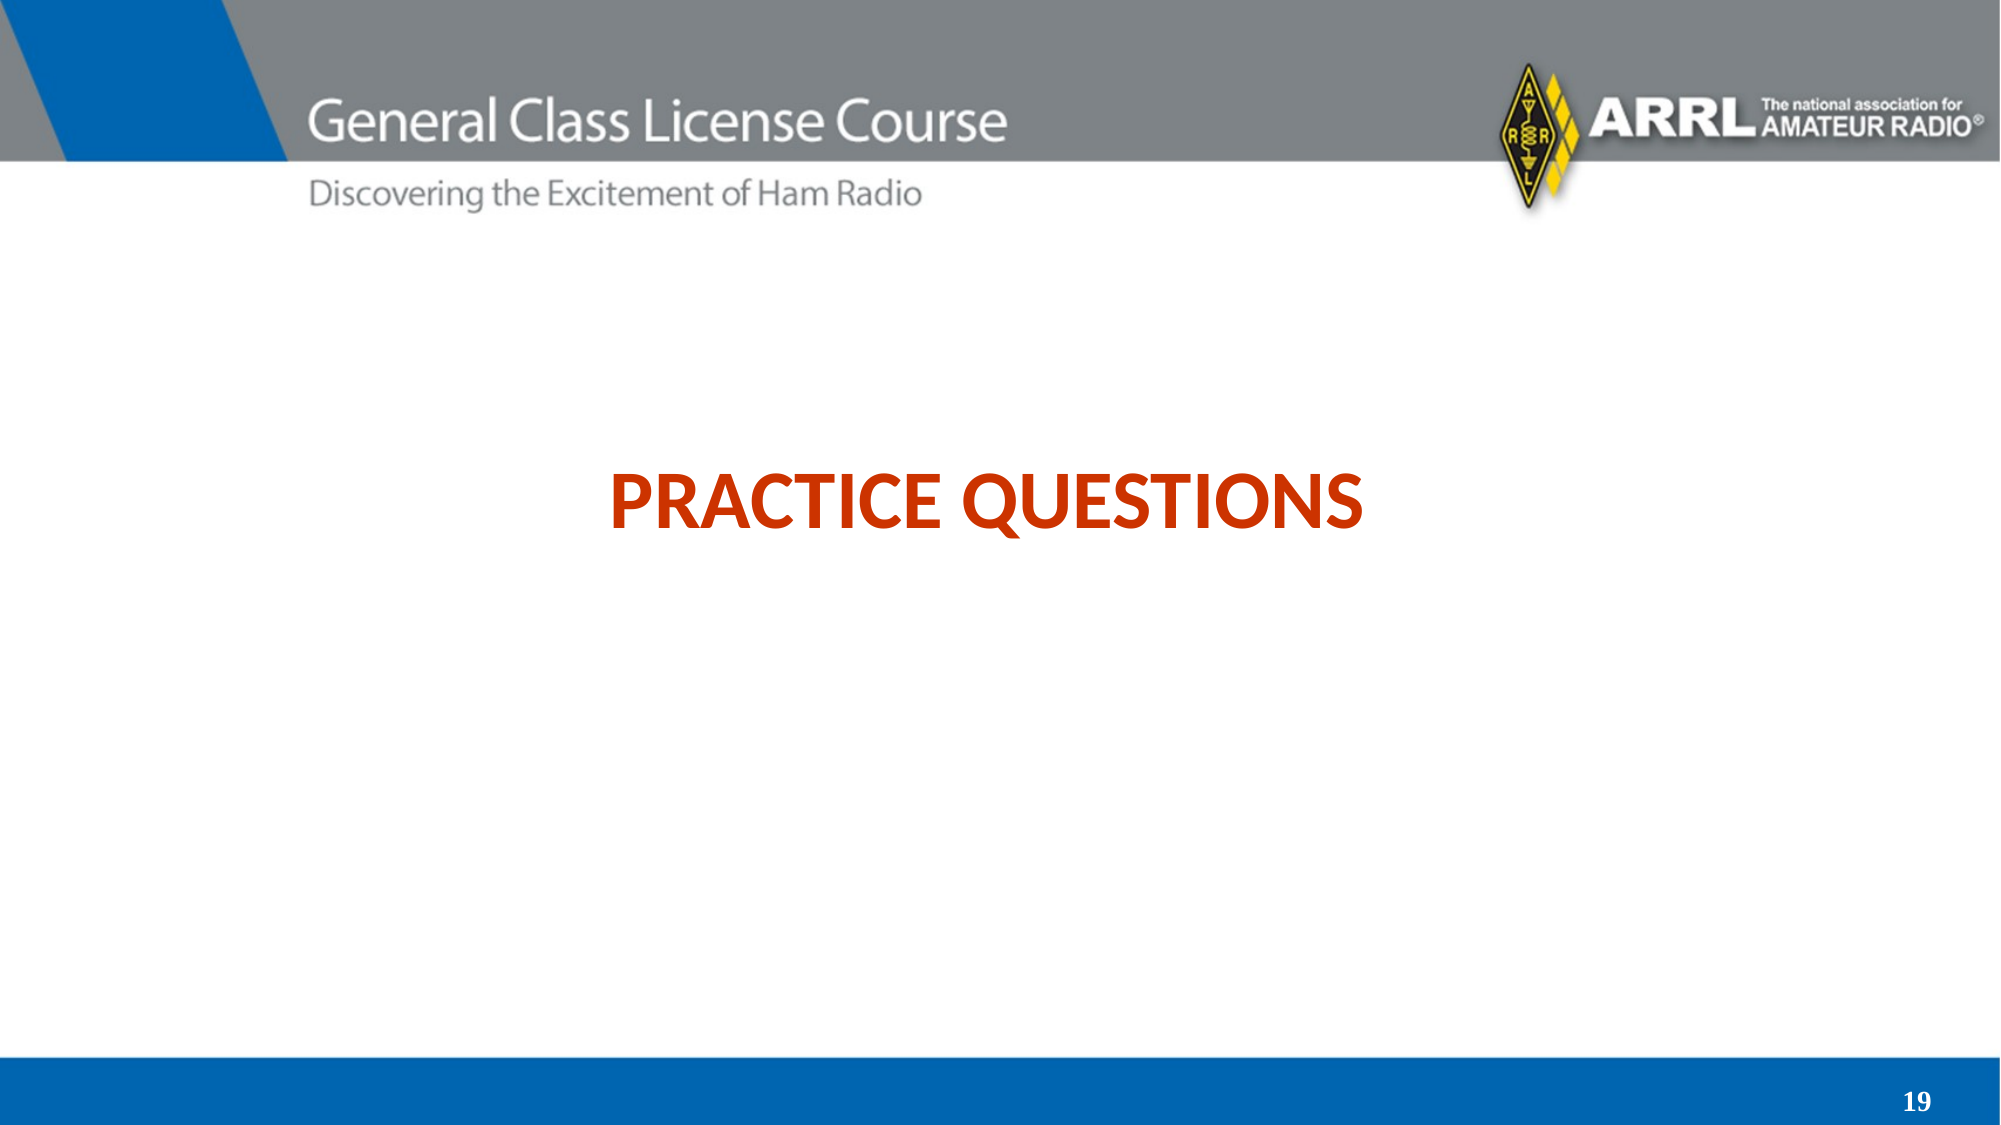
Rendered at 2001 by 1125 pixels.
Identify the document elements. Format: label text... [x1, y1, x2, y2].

picture [0, 0, 2001, 1125]
title PRACTICE QUESTIONS [87, 437, 1888, 625]
